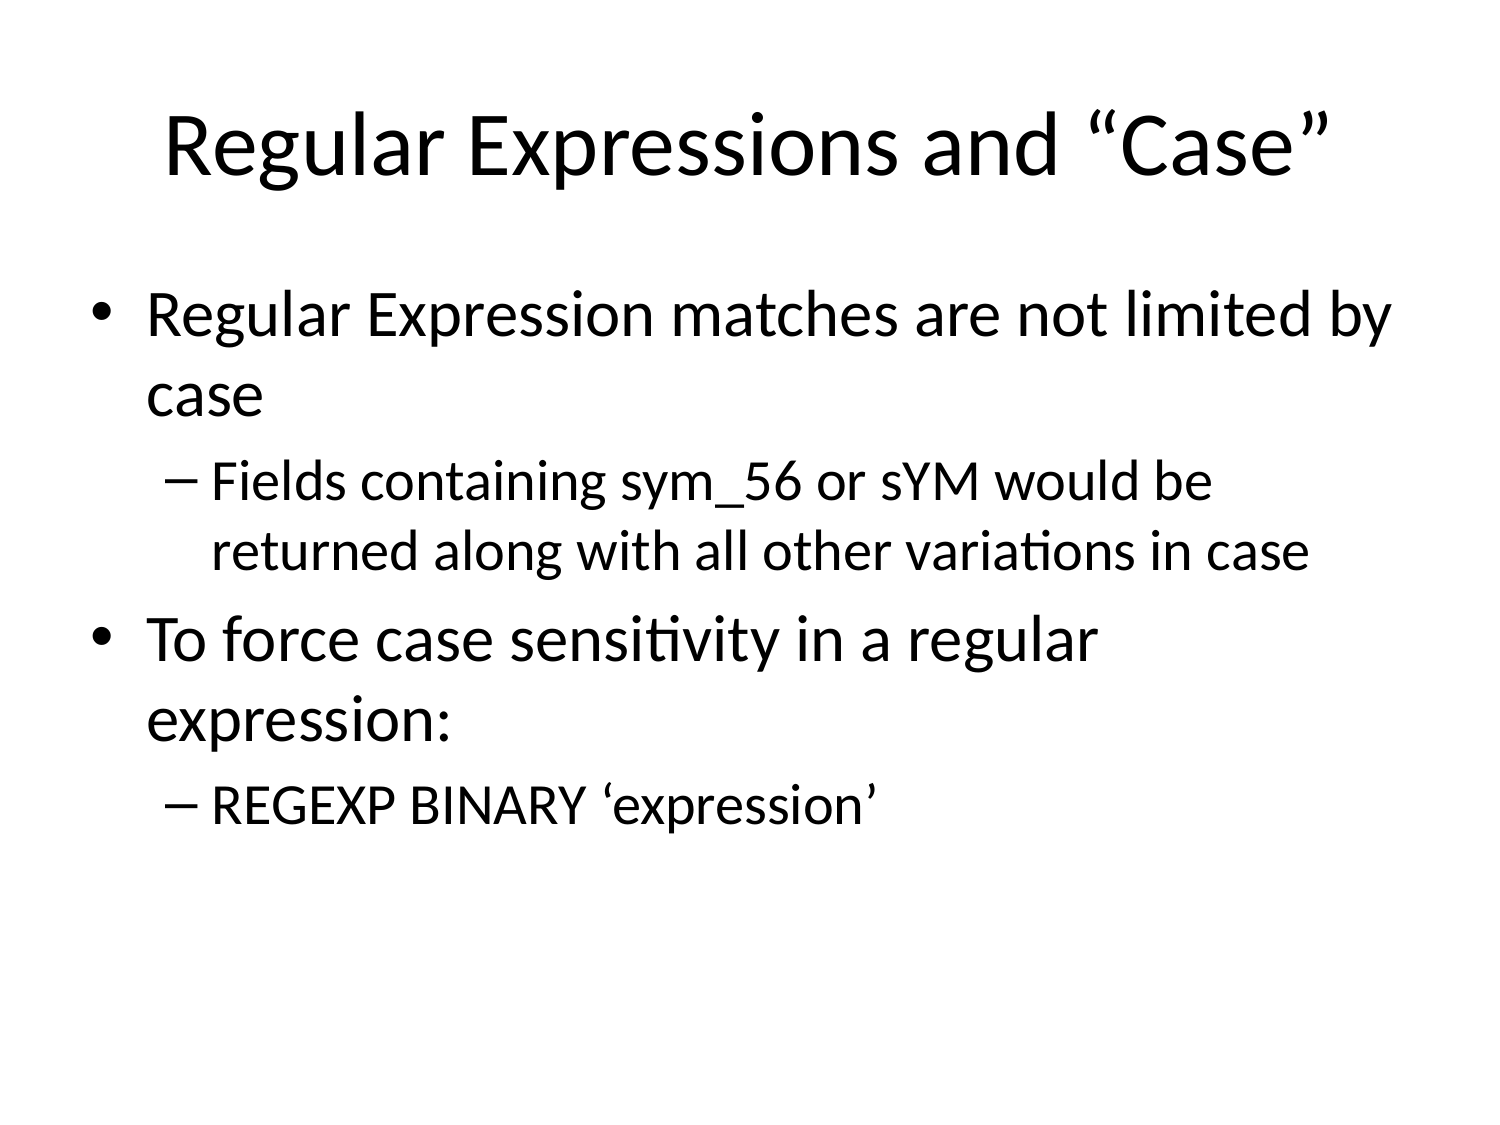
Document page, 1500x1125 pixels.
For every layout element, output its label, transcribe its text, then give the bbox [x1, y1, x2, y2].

list Regular Expression matches are not limited by case Fields containing sym_56 or sYM would be returned along with all other variations in case To force case sensitivity in a regular expression: REGEXP BINARY ‘expression’ [75, 262, 1425, 1005]
title Regular Expressions and “Case” [75, 45, 1425, 233]
